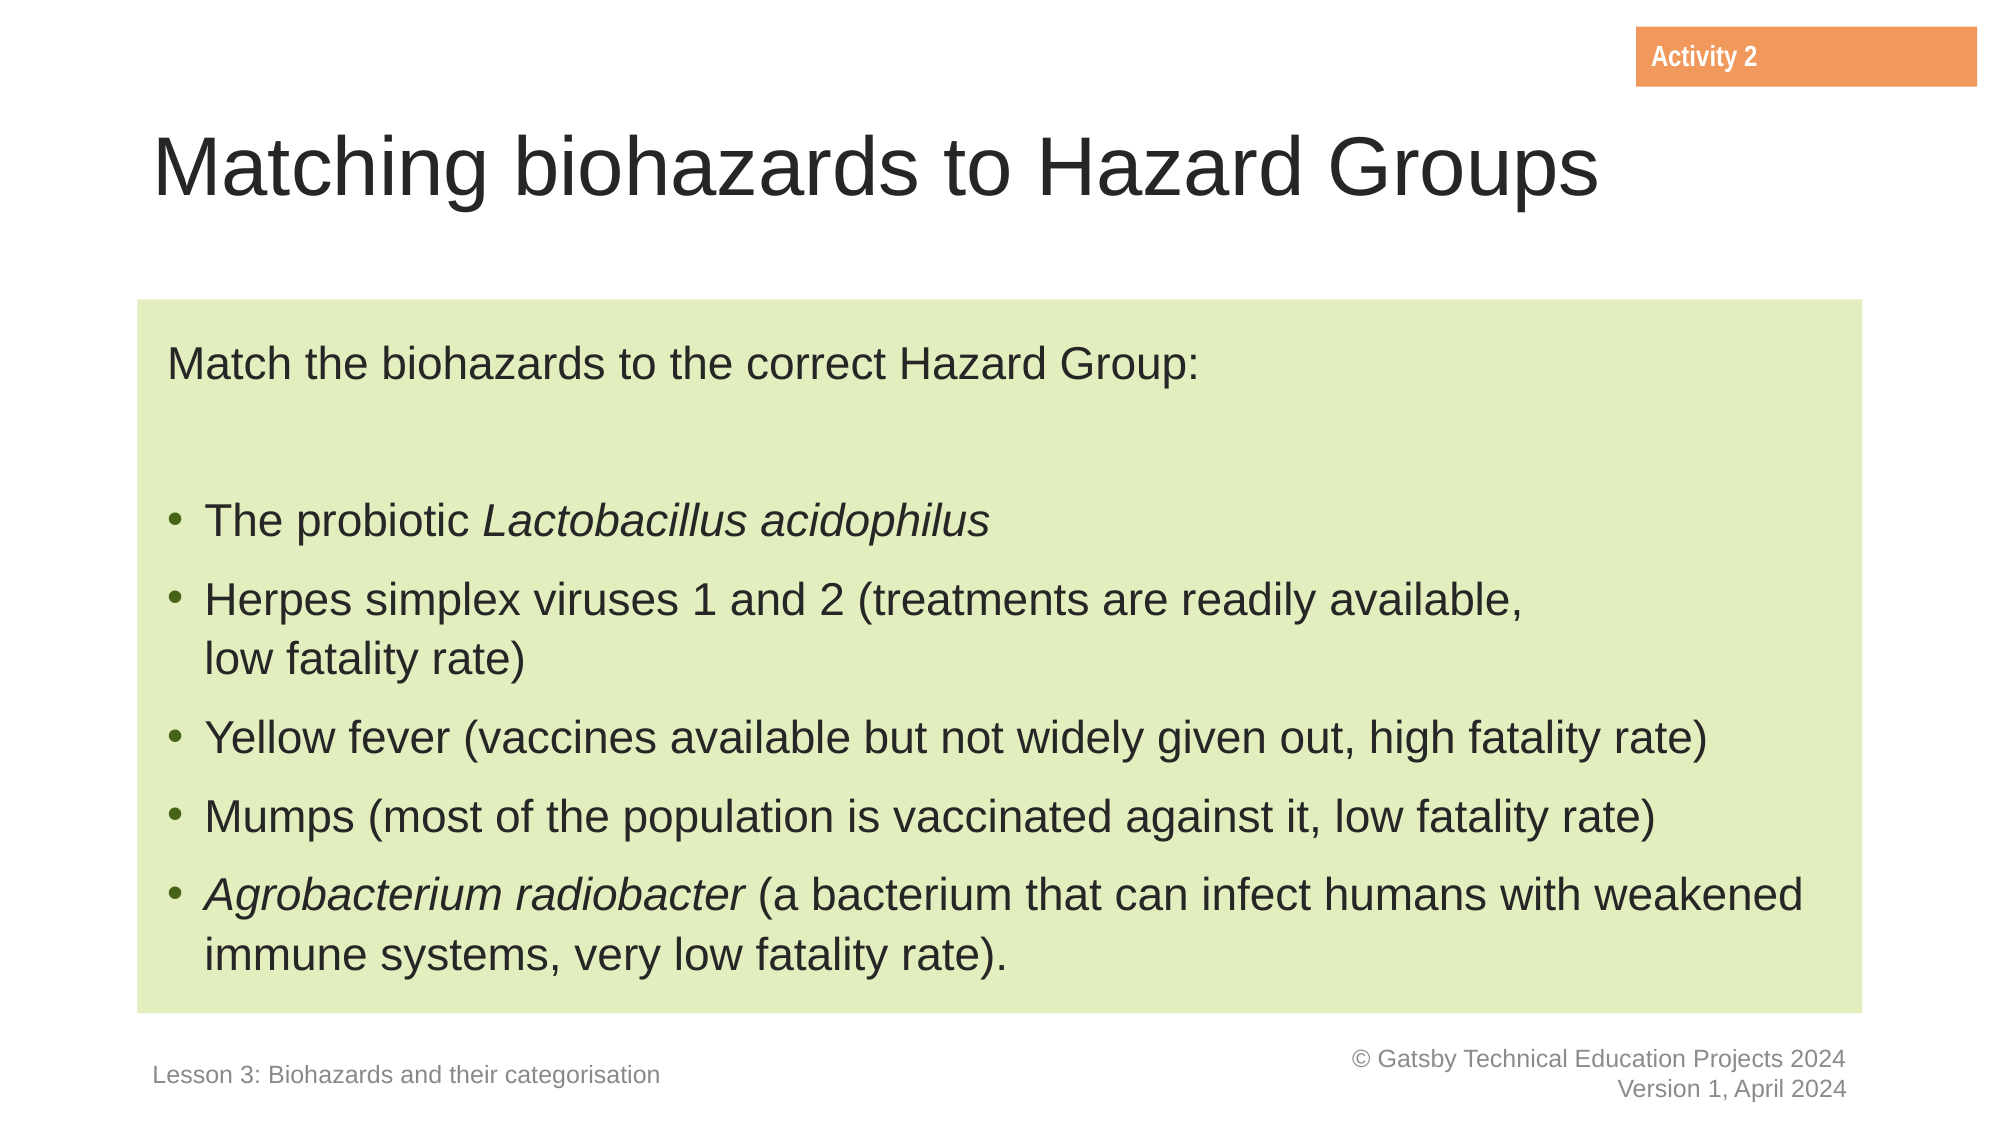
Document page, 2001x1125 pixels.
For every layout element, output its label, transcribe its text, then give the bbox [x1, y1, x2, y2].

list Match the biohazards to the correct Hazard Group: The probiotic Lactobacillus acidophilus Herpes simplex viruses 1 and 2 (treatments are readily available, low fatality rate) Yellow fever (vaccines available but not widely given out, high fatality rate) Mumps (most of the population is vaccinated against it, low fatality rate) Agrobacterium radiobacter (a bacterium that can infect humans with weakened immune systems, very low fatality rate). [137, 299, 1863, 1014]
title Matching biohazards to Hazard Groups [137, 59, 1863, 278]
list Lesson 3: Biohazards and their categorisation [137, 1042, 829, 1103]
list Activity 2 [1636, 26, 1978, 87]
